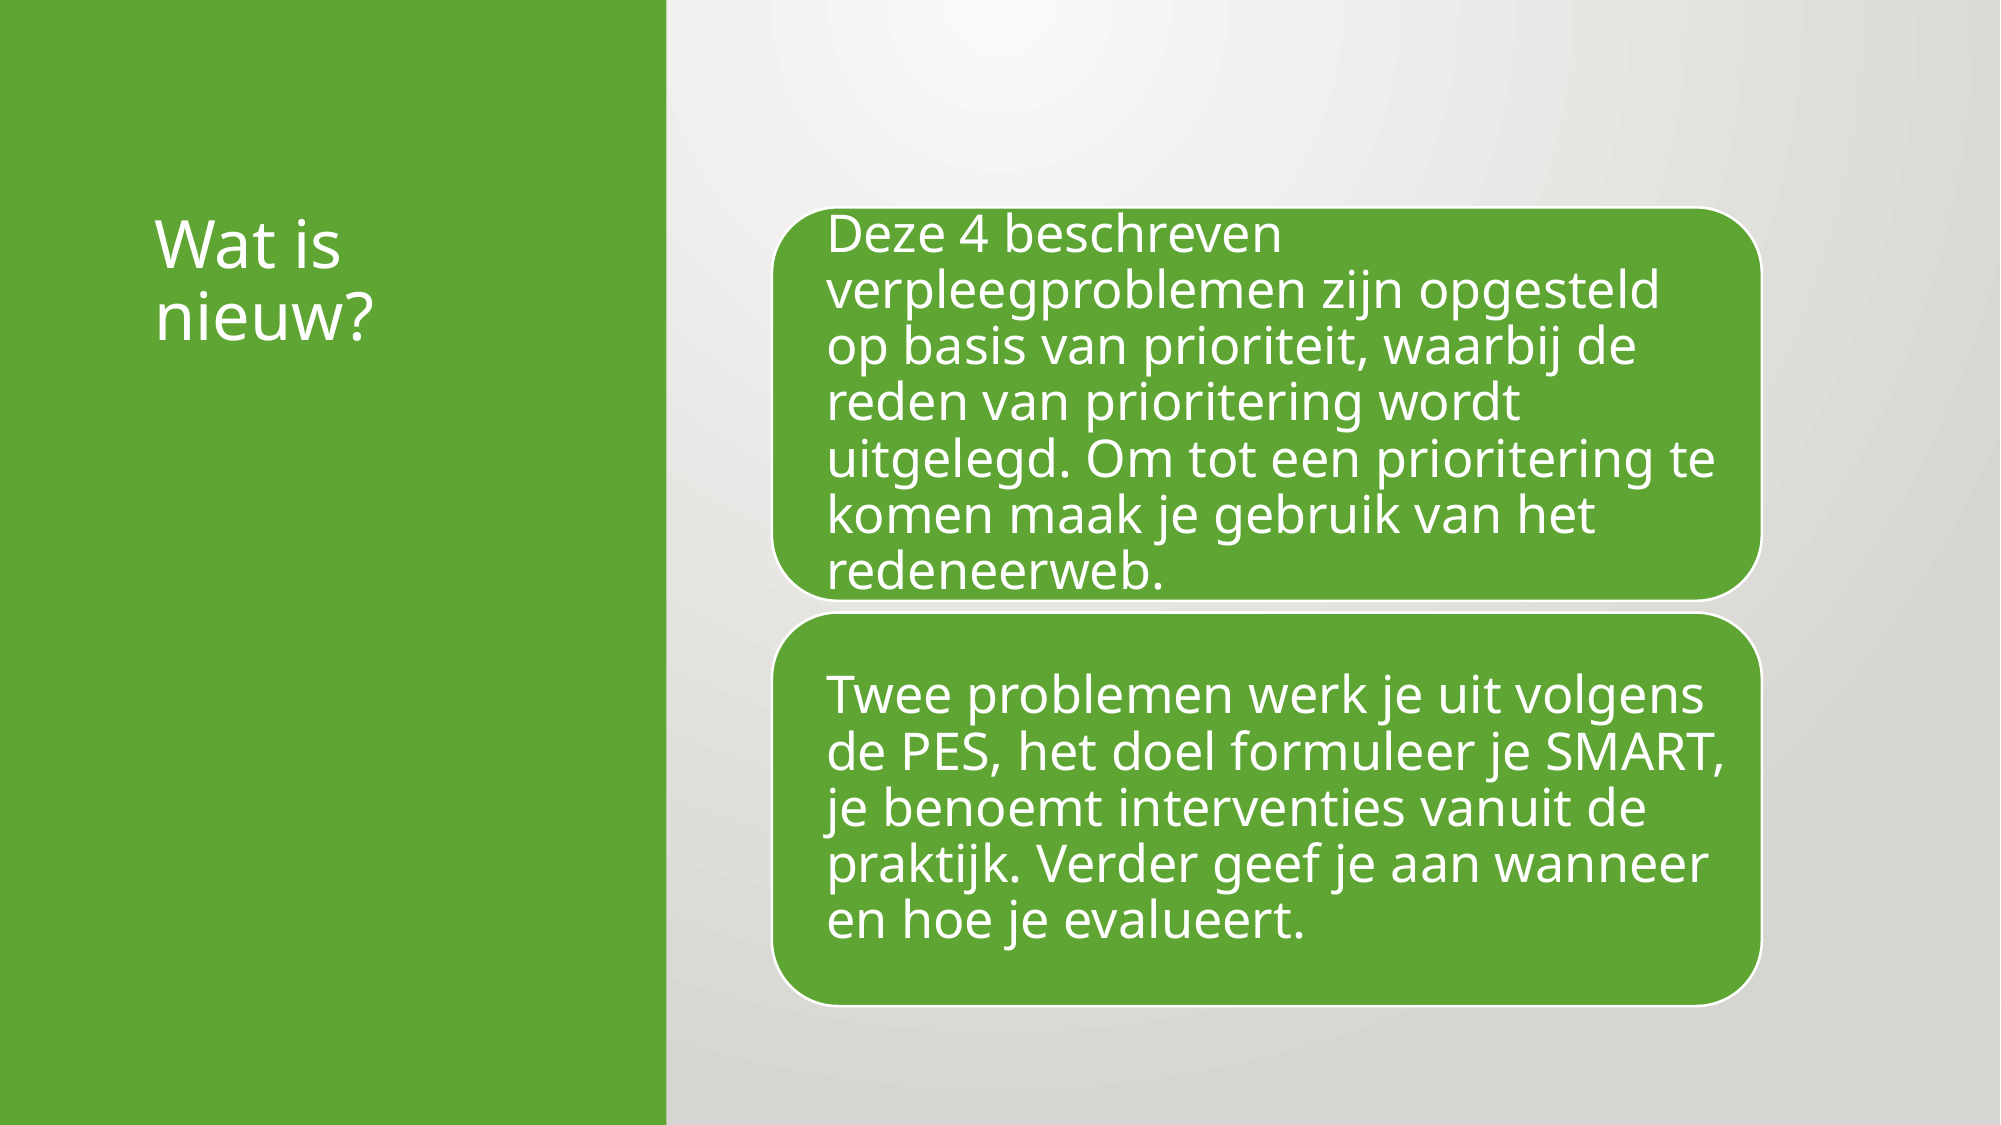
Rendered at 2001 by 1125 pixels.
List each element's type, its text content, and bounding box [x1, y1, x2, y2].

text_box [0, 0, 668, 1125]
title Wat is nieuw? [139, 203, 587, 956]
text_box [668, 0, 2000, 1125]
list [771, 203, 1763, 1011]
